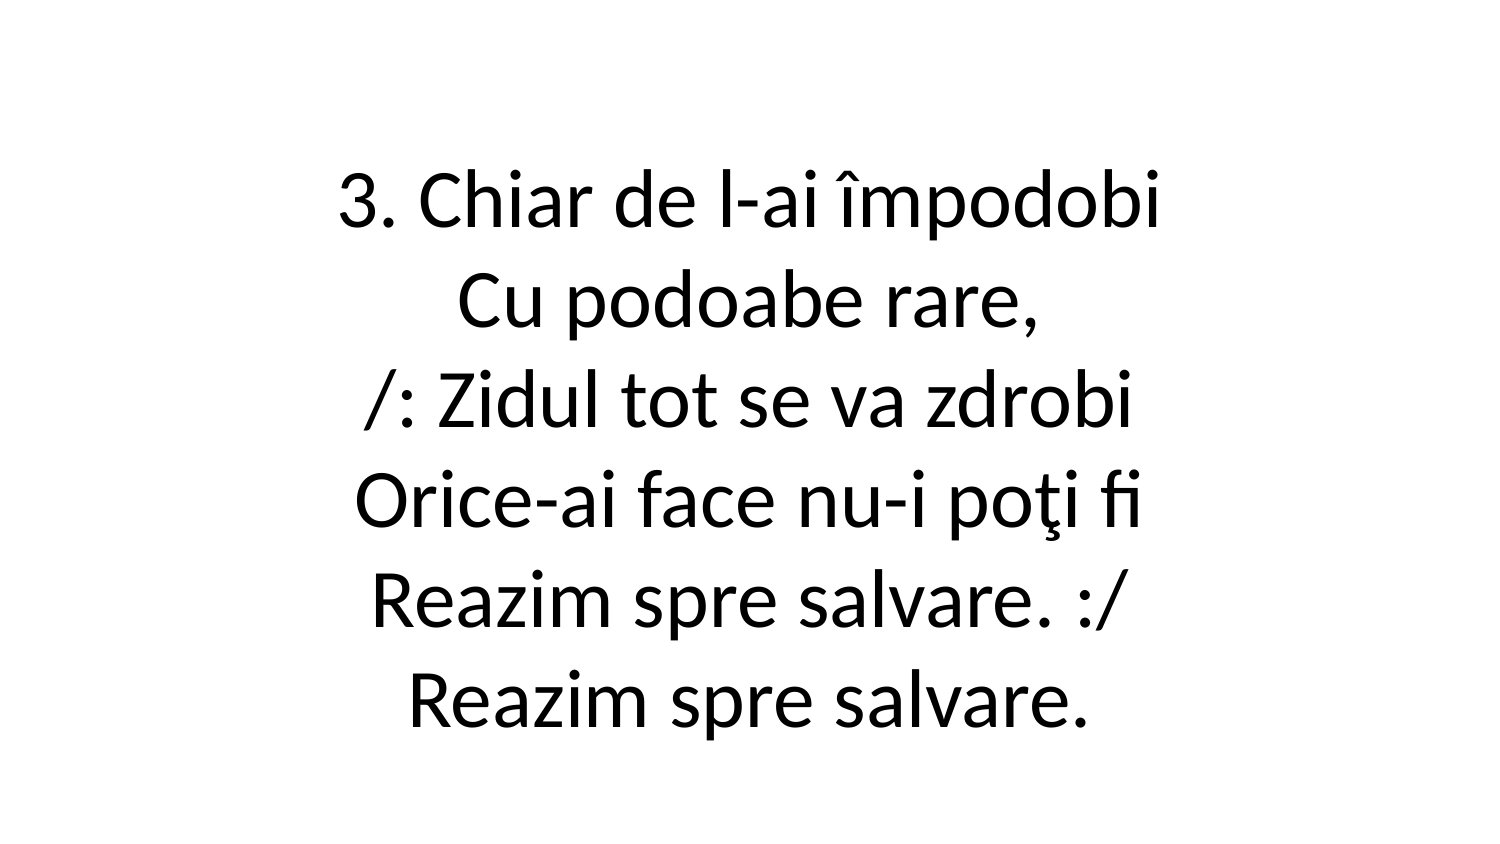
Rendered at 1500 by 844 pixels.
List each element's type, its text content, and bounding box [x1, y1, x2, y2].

text_box 3. Chiar de l-ai împodobi Cu podoabe rare, /: Zidul tot se va zdrobi Orice-ai face nu-i poţi fi Reazim spre salvare. :/ Reazim spre salvare. [321, 92, 1179, 752]
